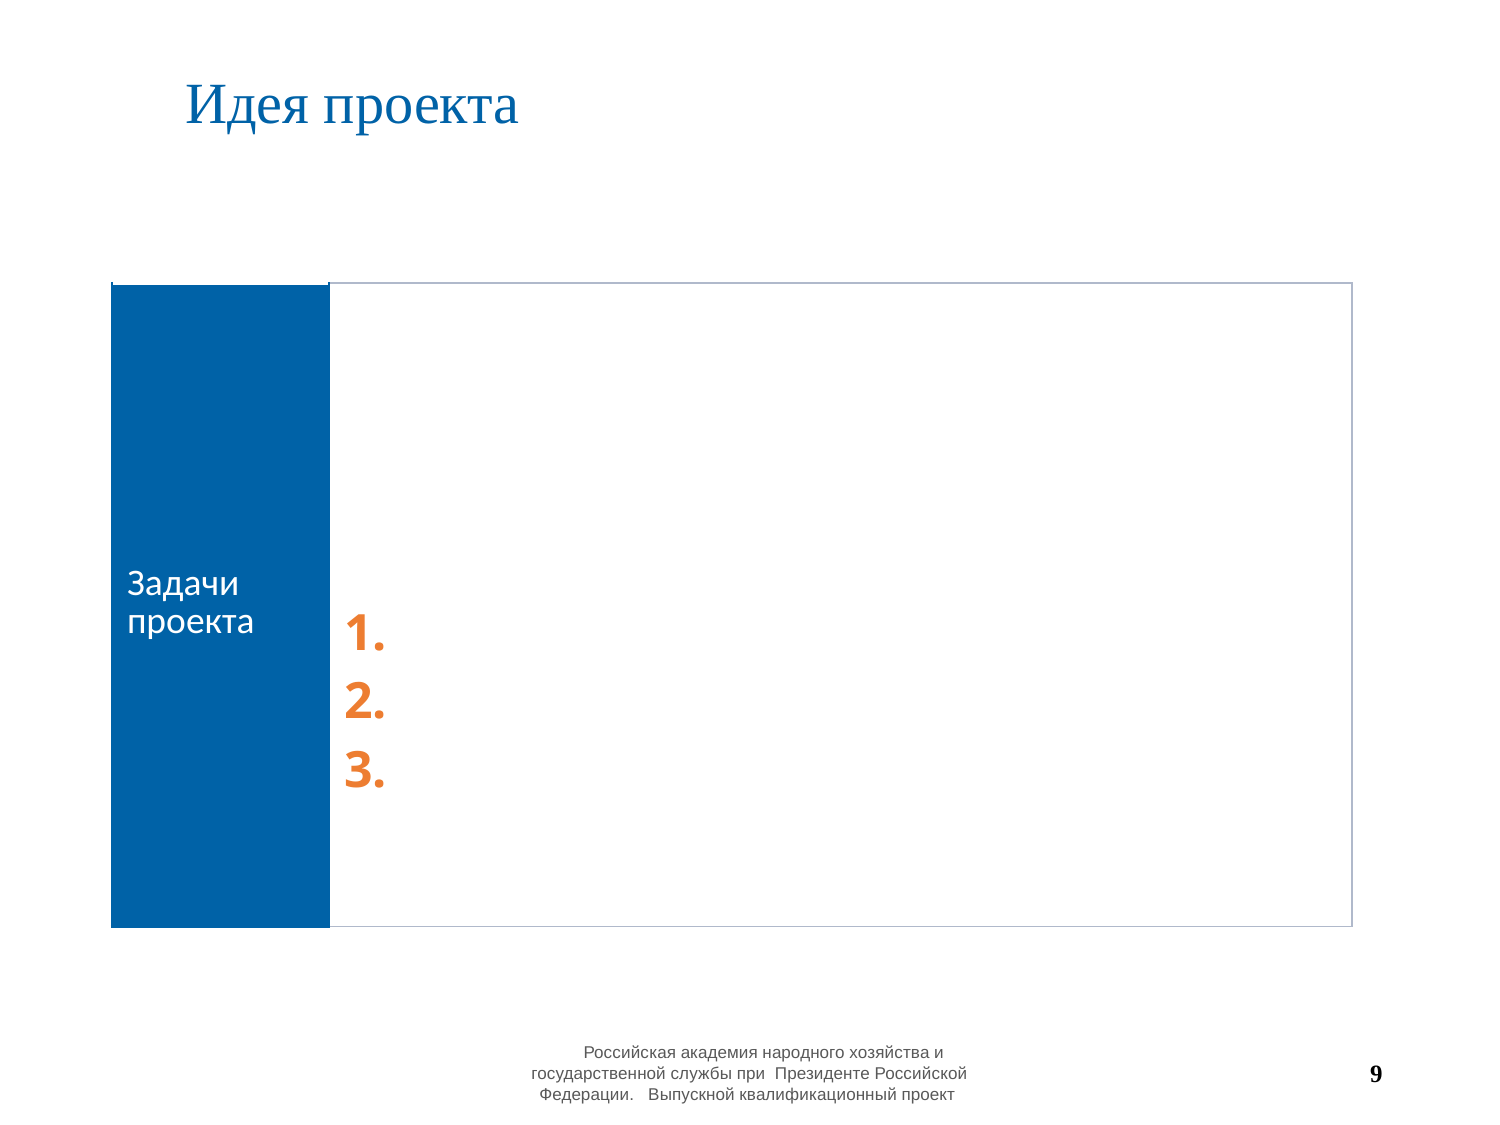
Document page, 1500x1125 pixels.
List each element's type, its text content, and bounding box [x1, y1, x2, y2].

table_header 1. 2. 3. [330, 284, 1351, 926]
table_header Задачи проекта [113, 285, 328, 925]
text_box Идея проекта [126, 62, 1500, 144]
slide_number 9 [1060, 1042, 1398, 1103]
footer Российская академия народного хозяйства и государственной службы при Президенте Российской Федерации. Выпускной квалификационный проект [496, 1042, 1004, 1103]
